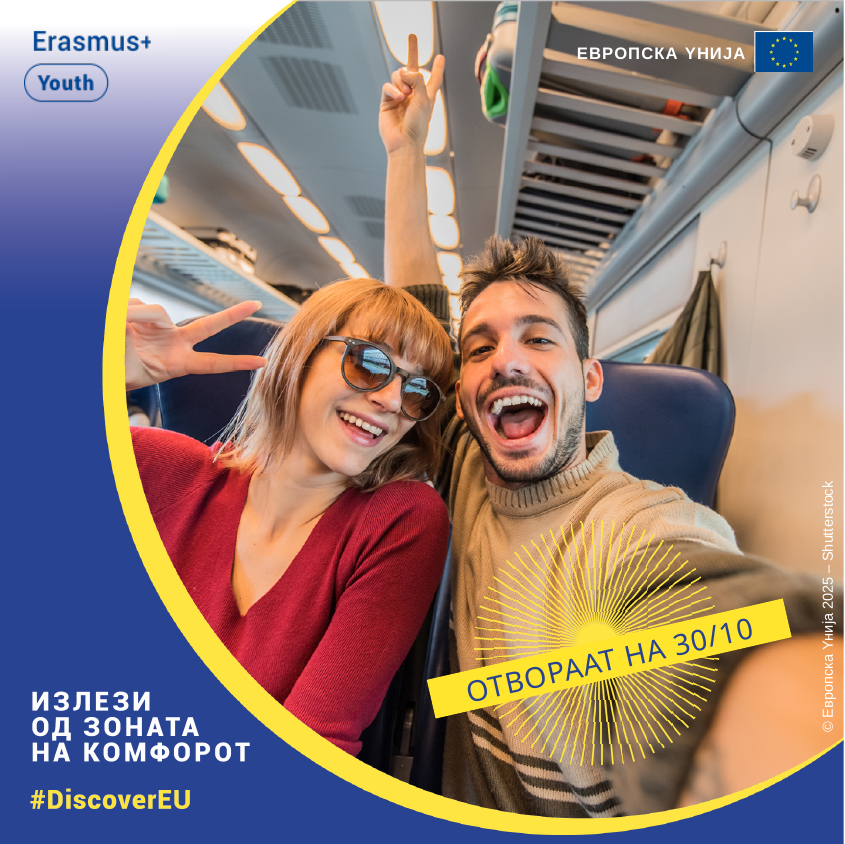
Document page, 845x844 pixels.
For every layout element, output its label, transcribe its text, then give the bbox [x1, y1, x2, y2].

picture [0, 0, 844, 844]
list отвораат на 30/10 [426, 598, 792, 719]
